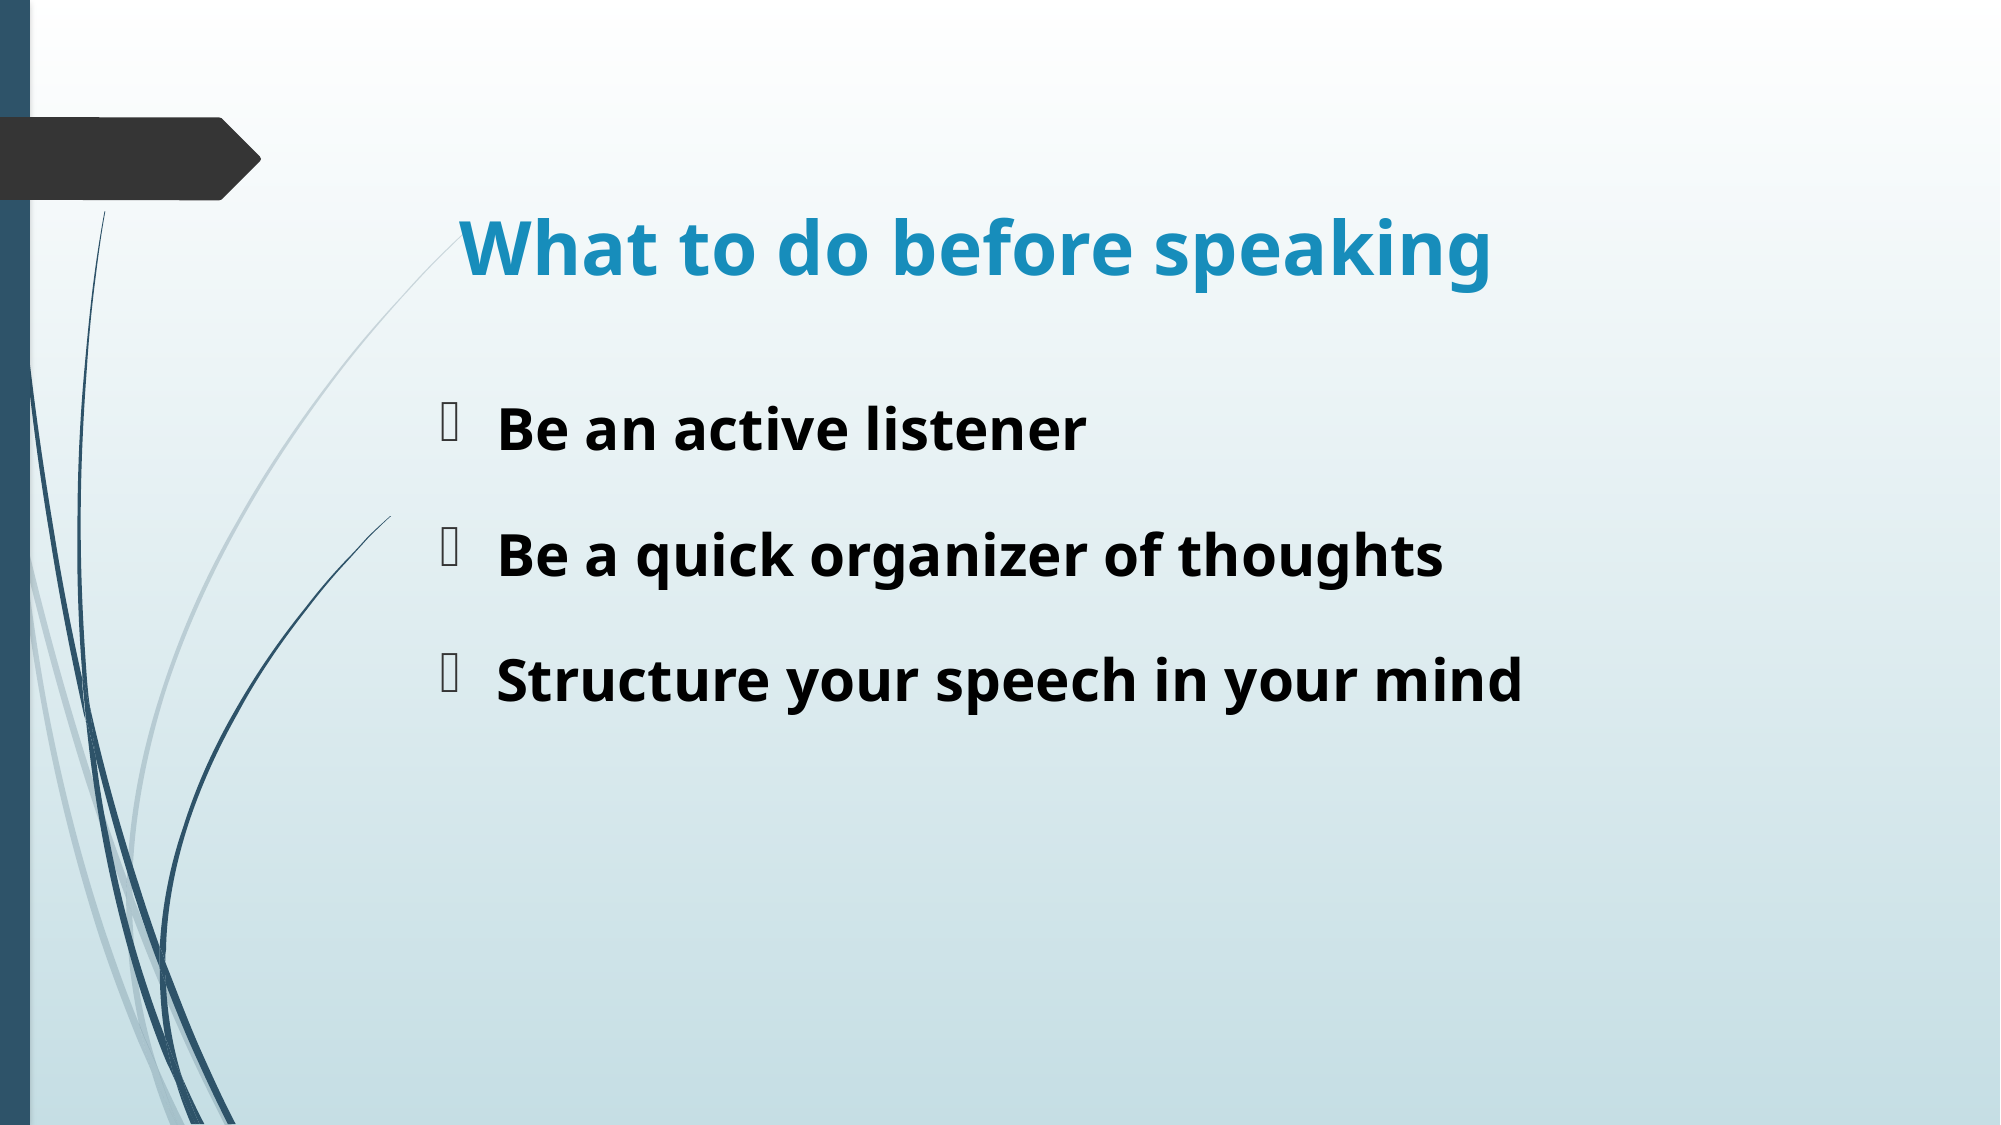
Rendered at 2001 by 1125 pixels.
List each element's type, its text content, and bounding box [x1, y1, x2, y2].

list Be an active listener Be a quick organizer of thoughts Structure your speech in your mind [424, 350, 1888, 970]
title What to do before speaking [425, 102, 1888, 313]
